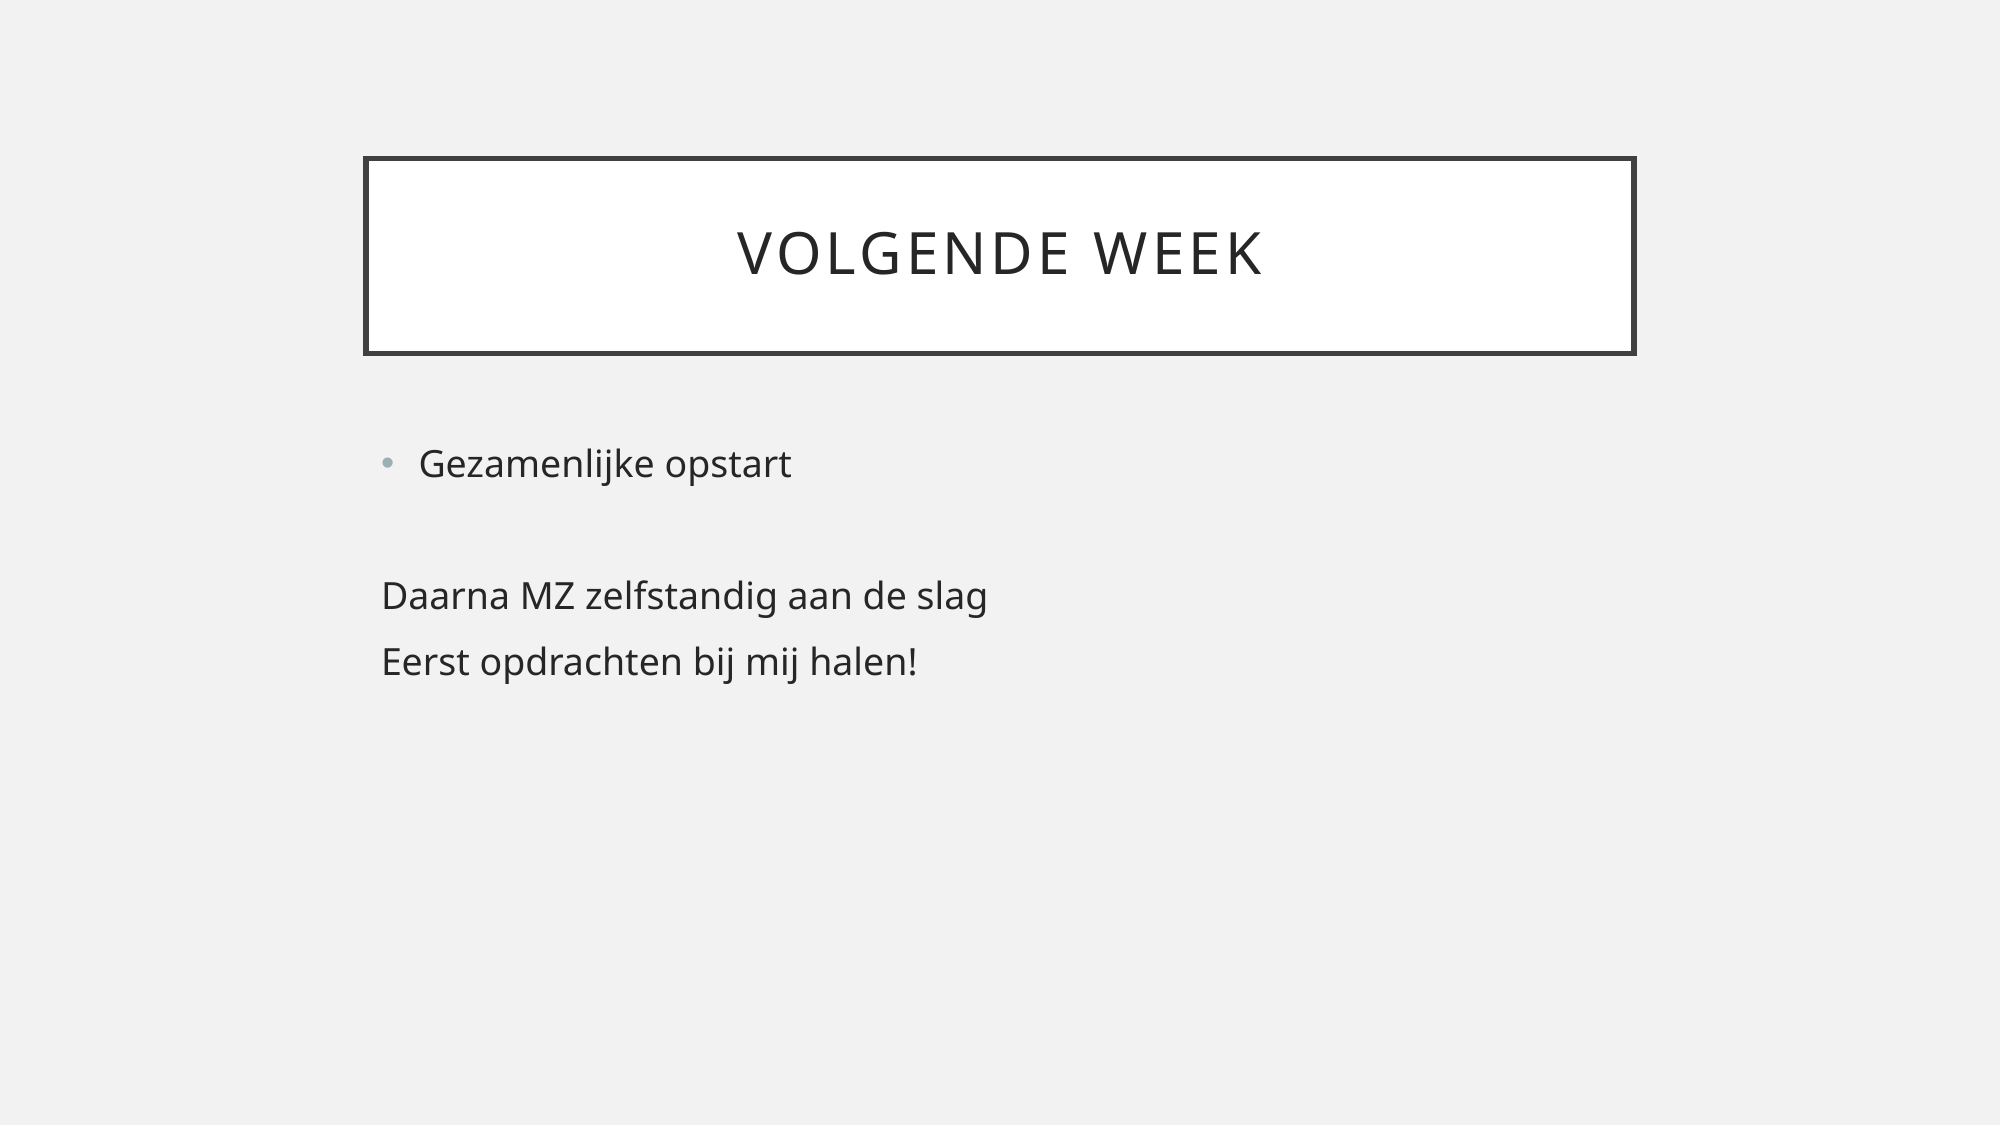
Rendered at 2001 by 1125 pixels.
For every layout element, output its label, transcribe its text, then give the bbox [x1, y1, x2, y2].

title Volgende week [363, 156, 1637, 356]
list Gezamenlijke opstart Daarna MZ zelfstandig aan de slag Eerst opdrachten bij mij halen! [366, 432, 1634, 942]
